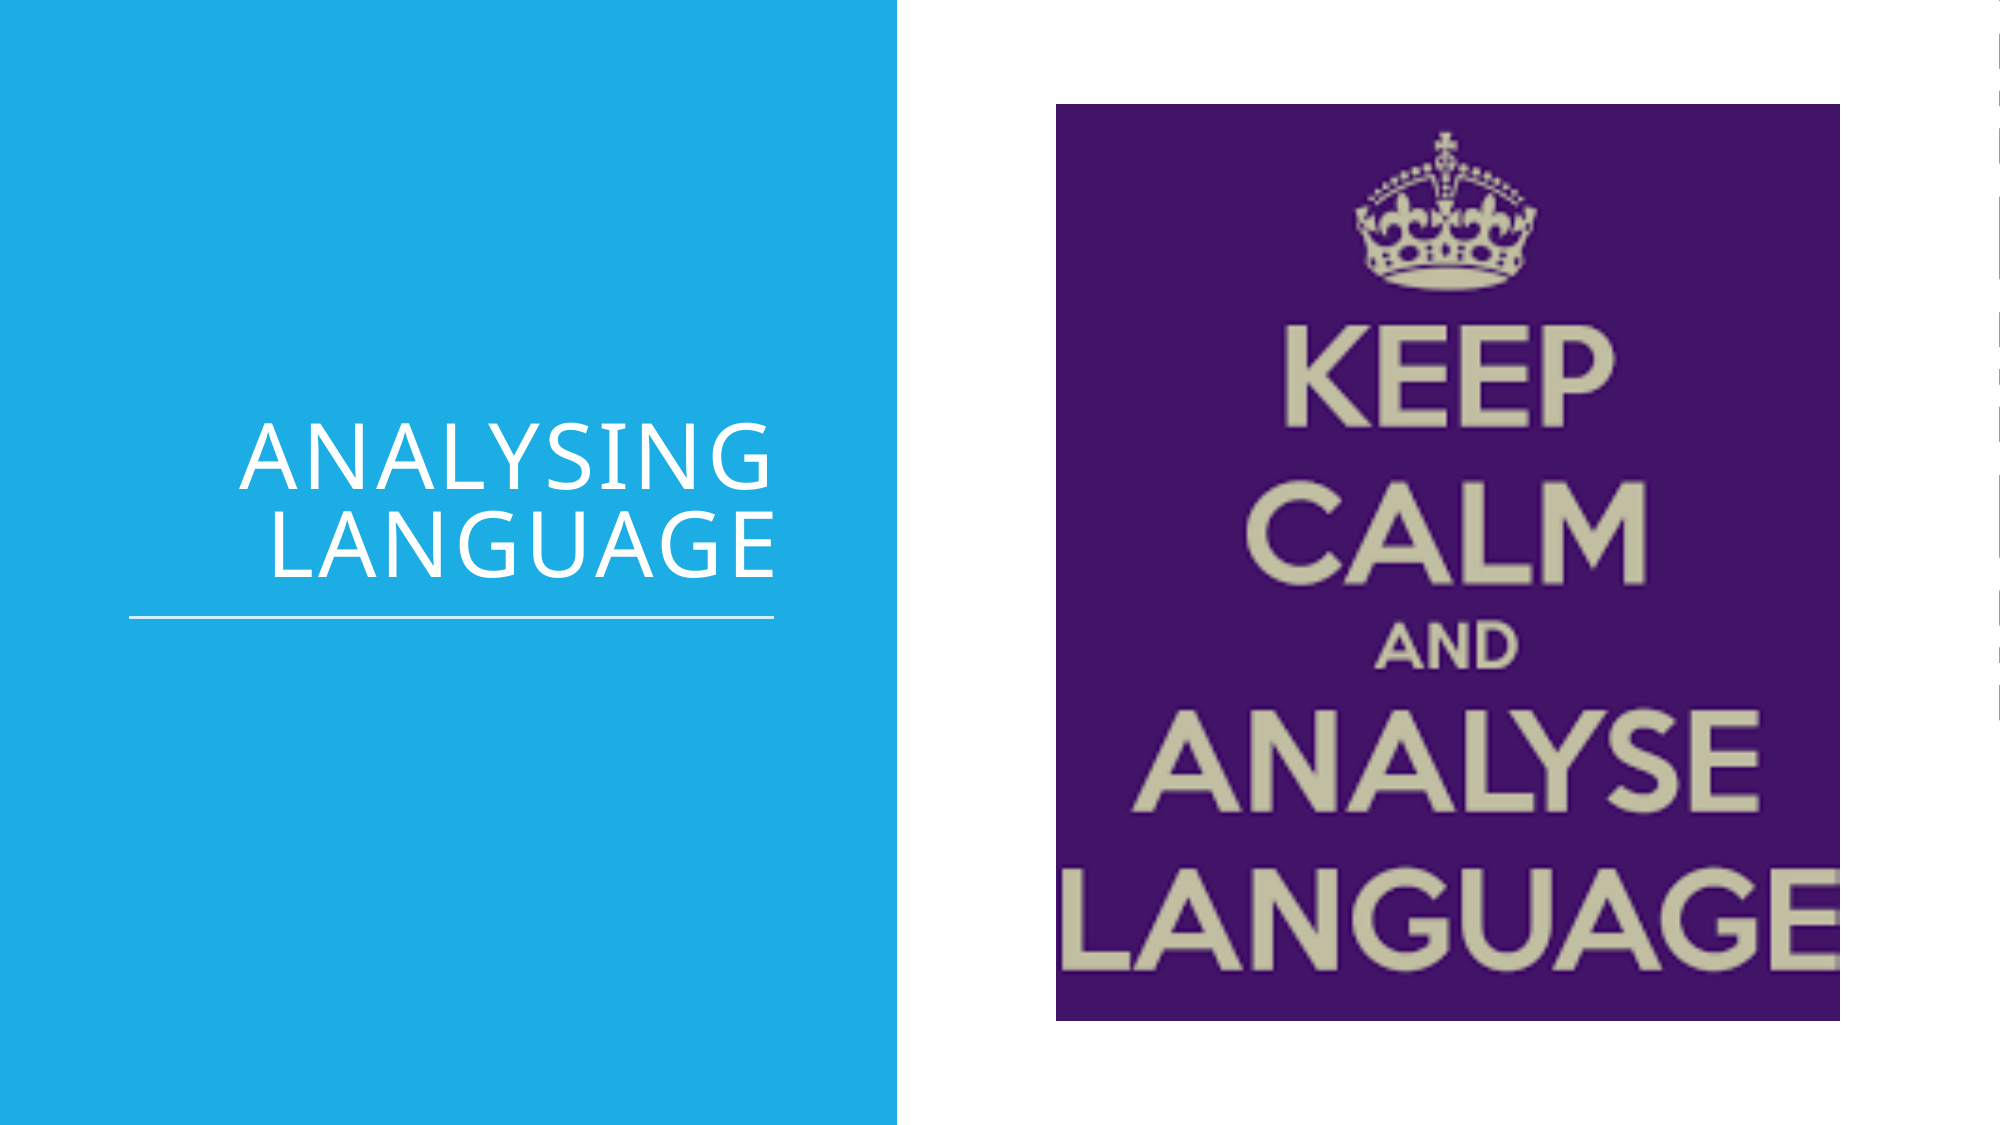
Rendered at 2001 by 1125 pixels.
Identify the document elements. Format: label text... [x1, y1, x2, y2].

title ANALYSING LANGUAGE [104, 104, 795, 603]
text_box [0, 0, 898, 1125]
text_box [898, 0, 2000, 1125]
picture [1055, 104, 1840, 1021]
